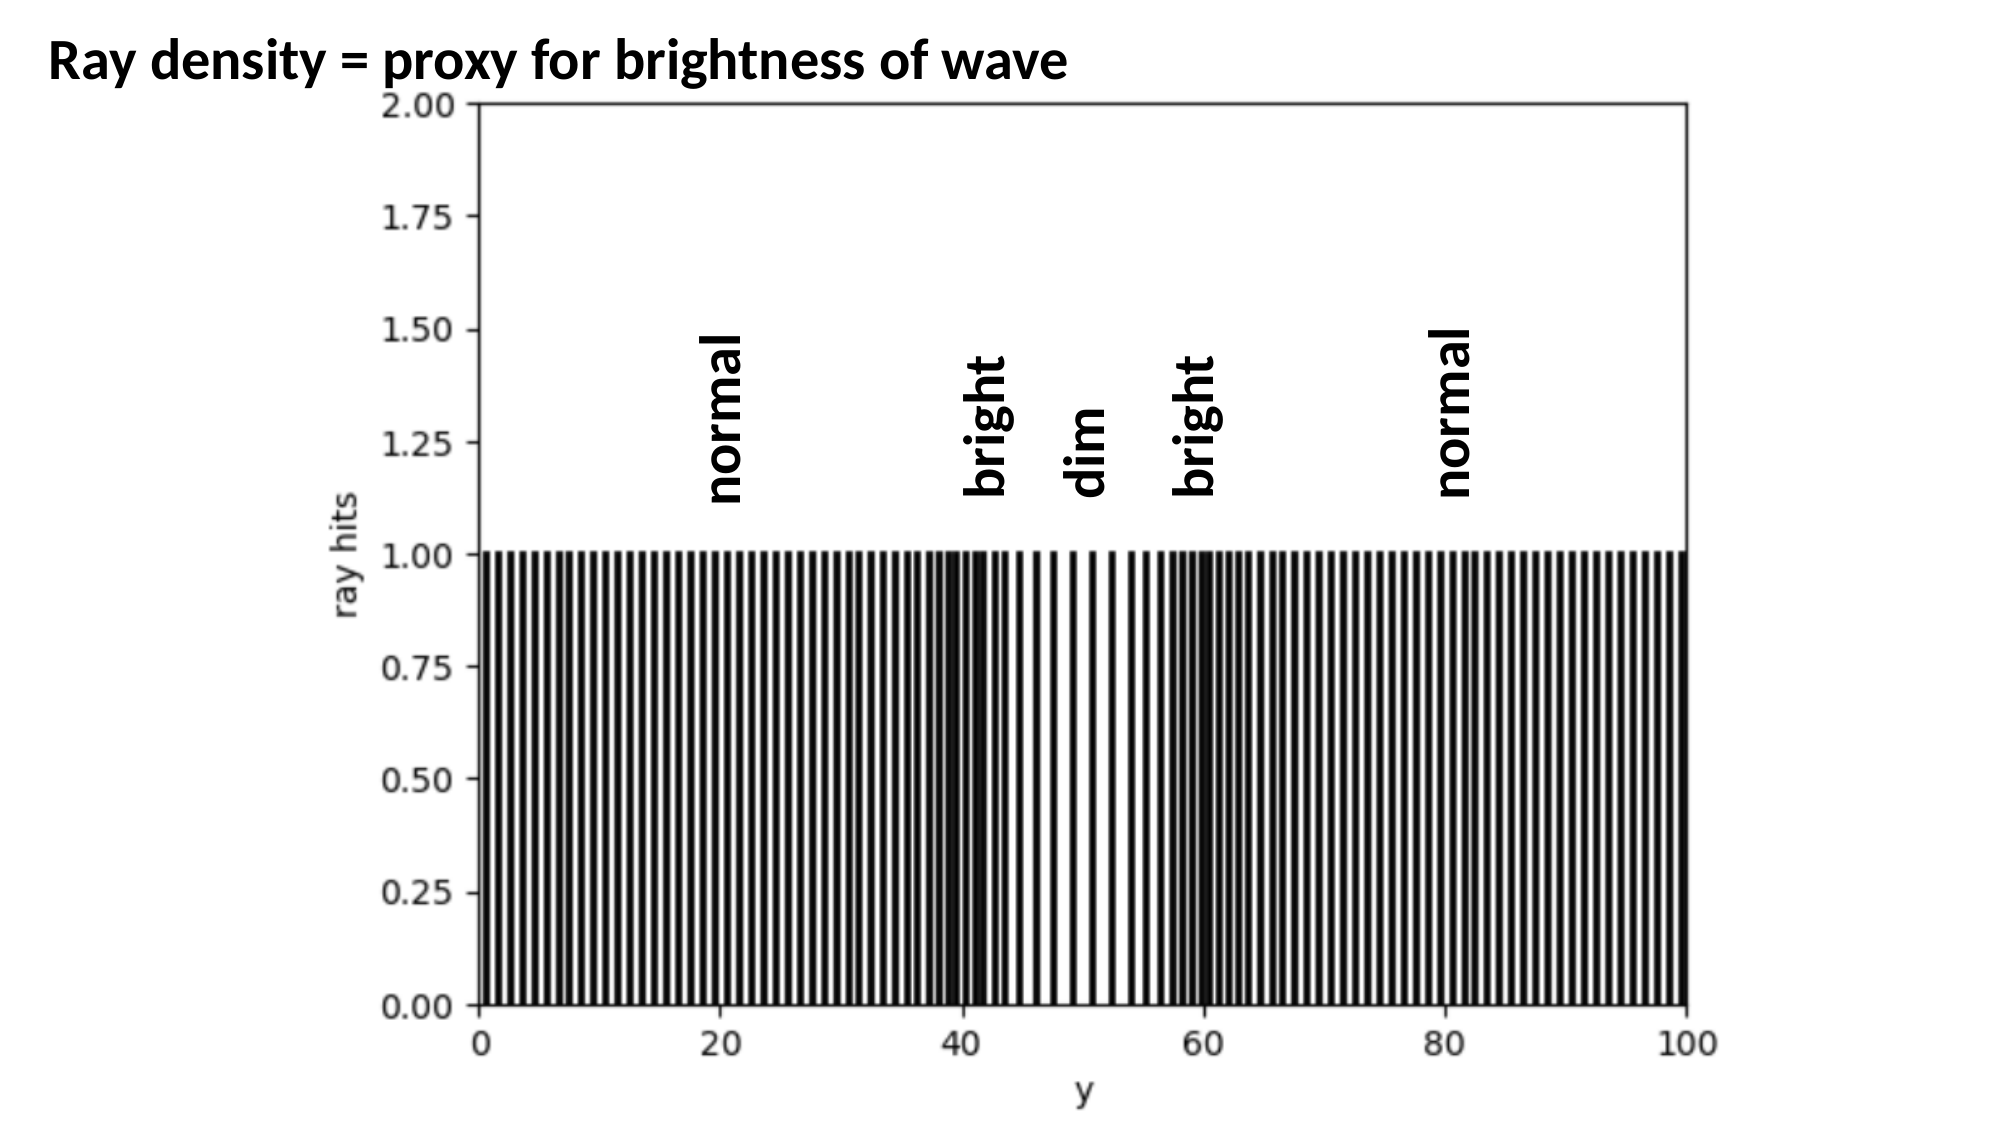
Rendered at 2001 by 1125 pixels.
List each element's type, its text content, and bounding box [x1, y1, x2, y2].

text_box Ray density = proxy for brightness of wave [34, 13, 1806, 169]
picture [304, 65, 1746, 1125]
